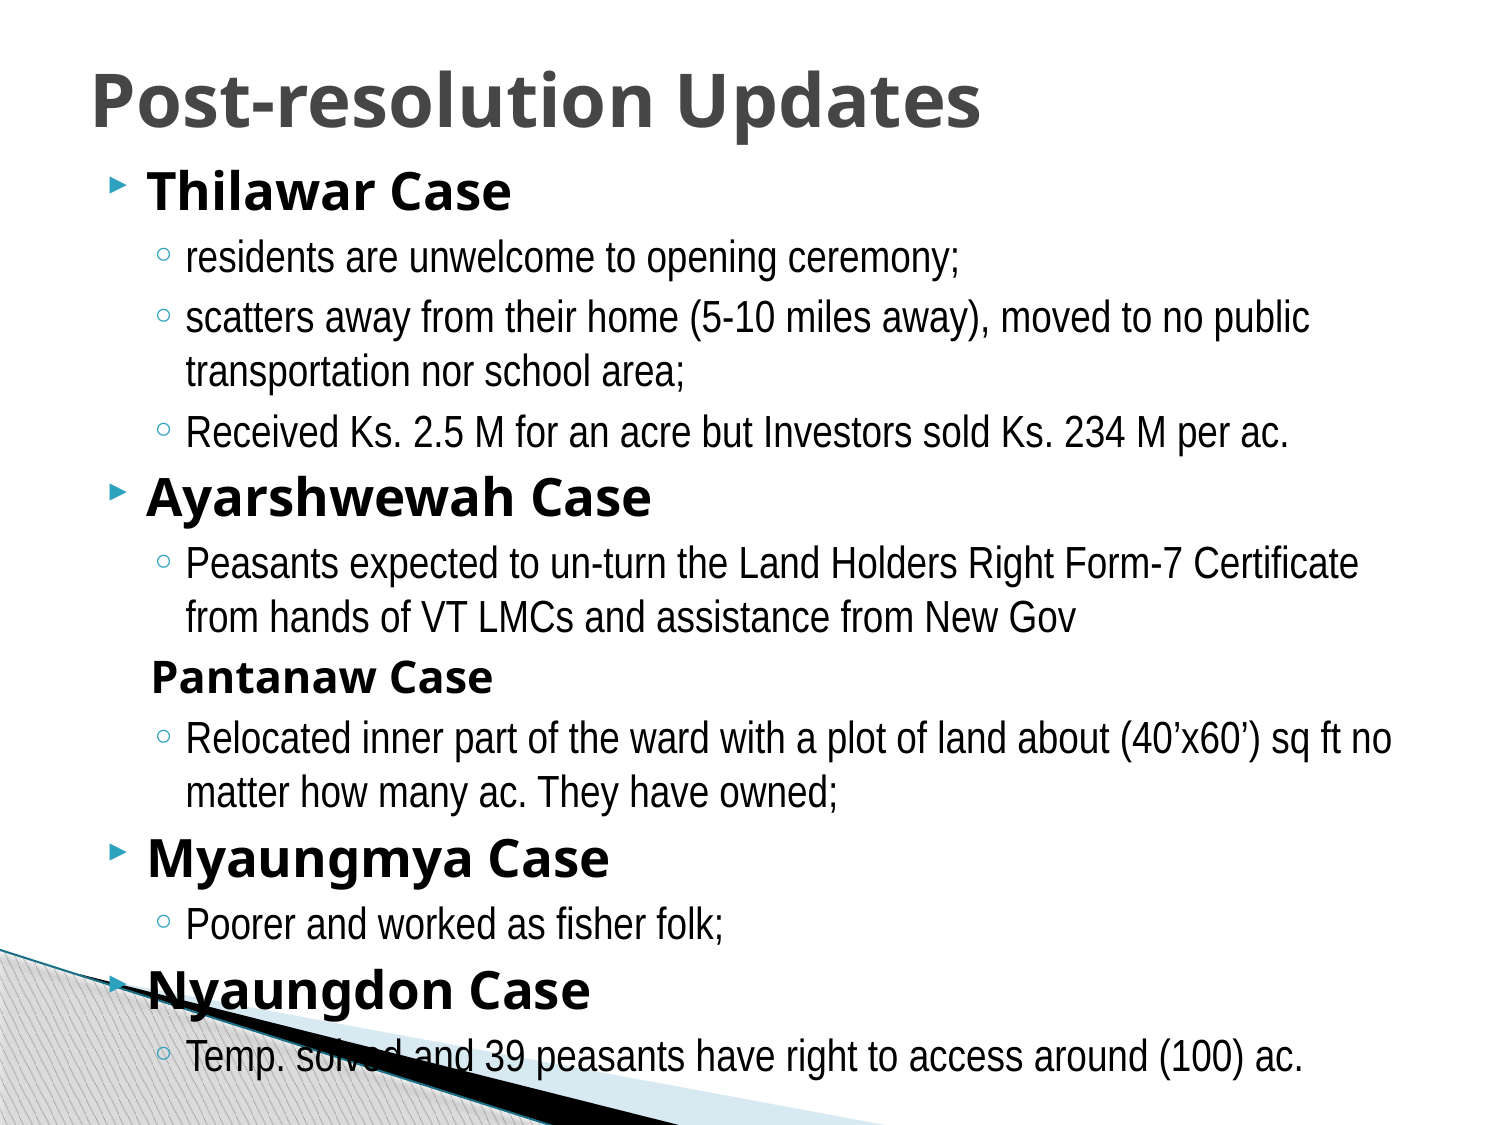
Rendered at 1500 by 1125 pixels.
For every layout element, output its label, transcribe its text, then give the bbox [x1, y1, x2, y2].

title Post-resolution Updates [75, 45, 1425, 150]
list Thilawar Case residents are unwelcome to opening ceremony; scatters away from their home (5-10 miles away), moved to no public transportation nor school area; Received Ks. 2.5 M for an acre but Investors sold Ks. 234 M per ac. Ayarshwewah Case Peasants expected to un-turn the Land Holders Right Form-7 Certificate from hands of VT LMCs and assistance from New Gov Pantanaw Case Relocated inner part of the ward with a plot of land about (40’x60’) sq ft no matter how many ac. They have owned; Myaungmya Case Poorer and worked as fisher folk; Nyaungdon Case Temp. solved and 39 peasants have right to access around (100) ac. [75, 149, 1450, 1088]
